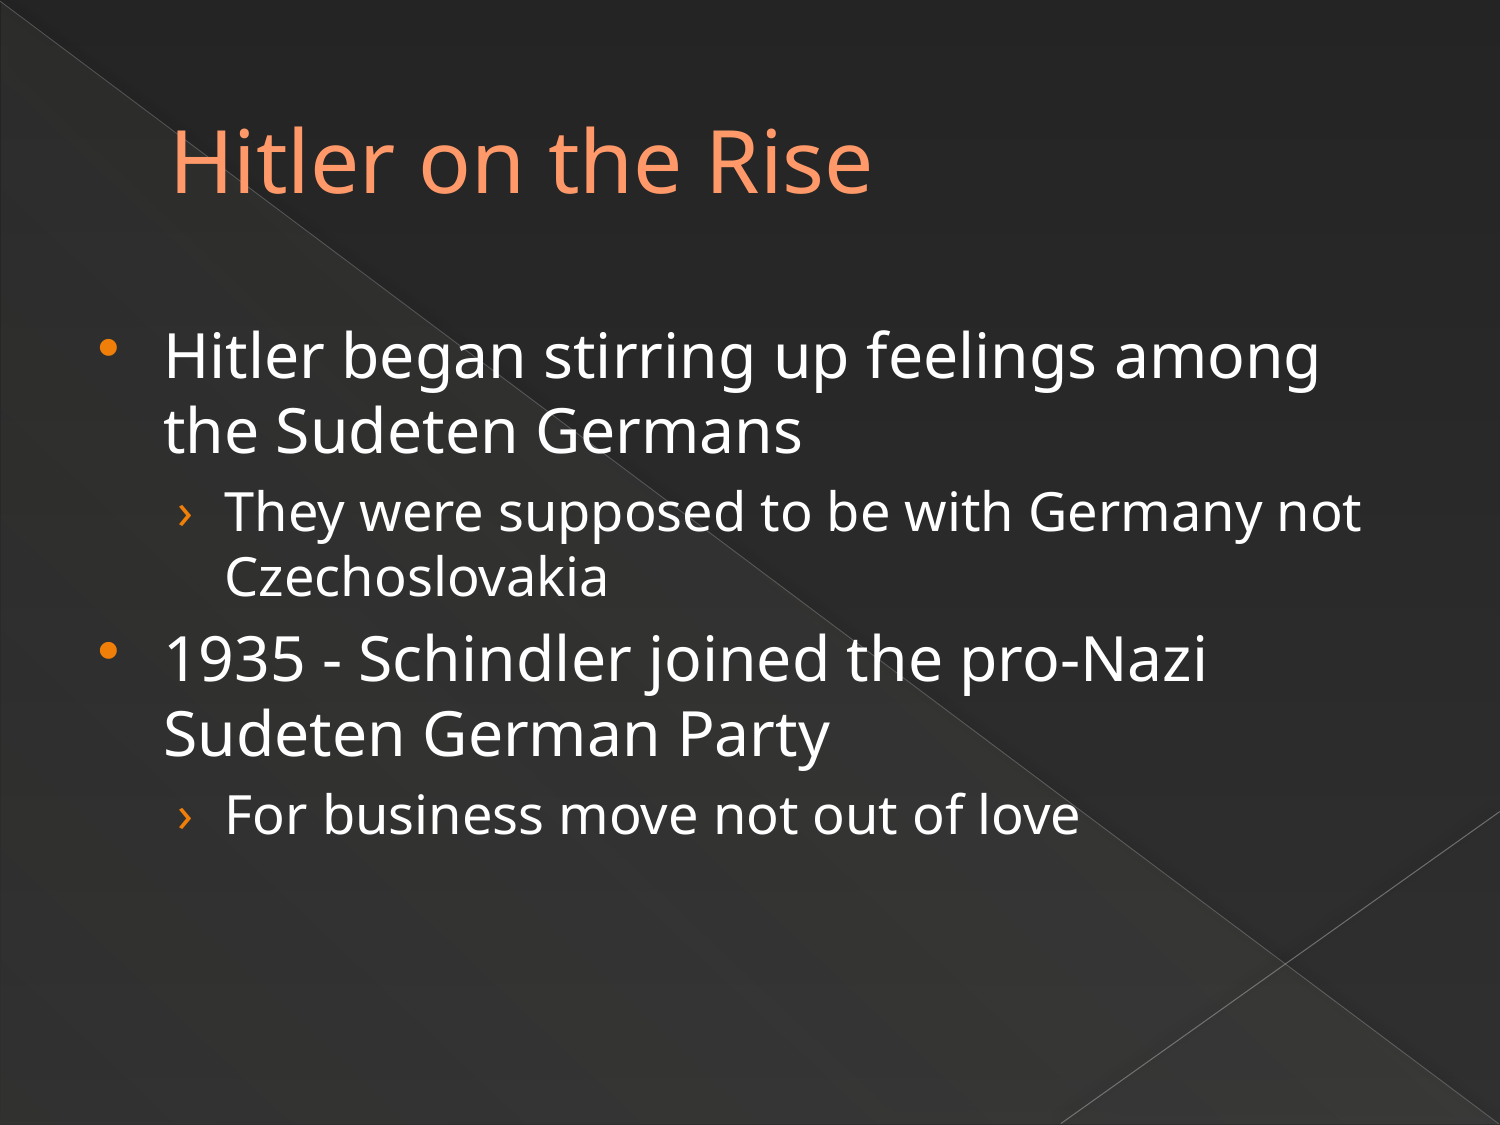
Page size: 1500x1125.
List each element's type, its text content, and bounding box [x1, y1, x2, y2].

list Hitler began stirring up feelings among the Sudeten Germans They were supposed to be with Germany not Czechoslovakia 1935 - Schindler joined the pro-Nazi Sudeten German Party For business move not out of love [75, 308, 1425, 1059]
title Hitler on the Rise [75, 43, 1425, 274]
